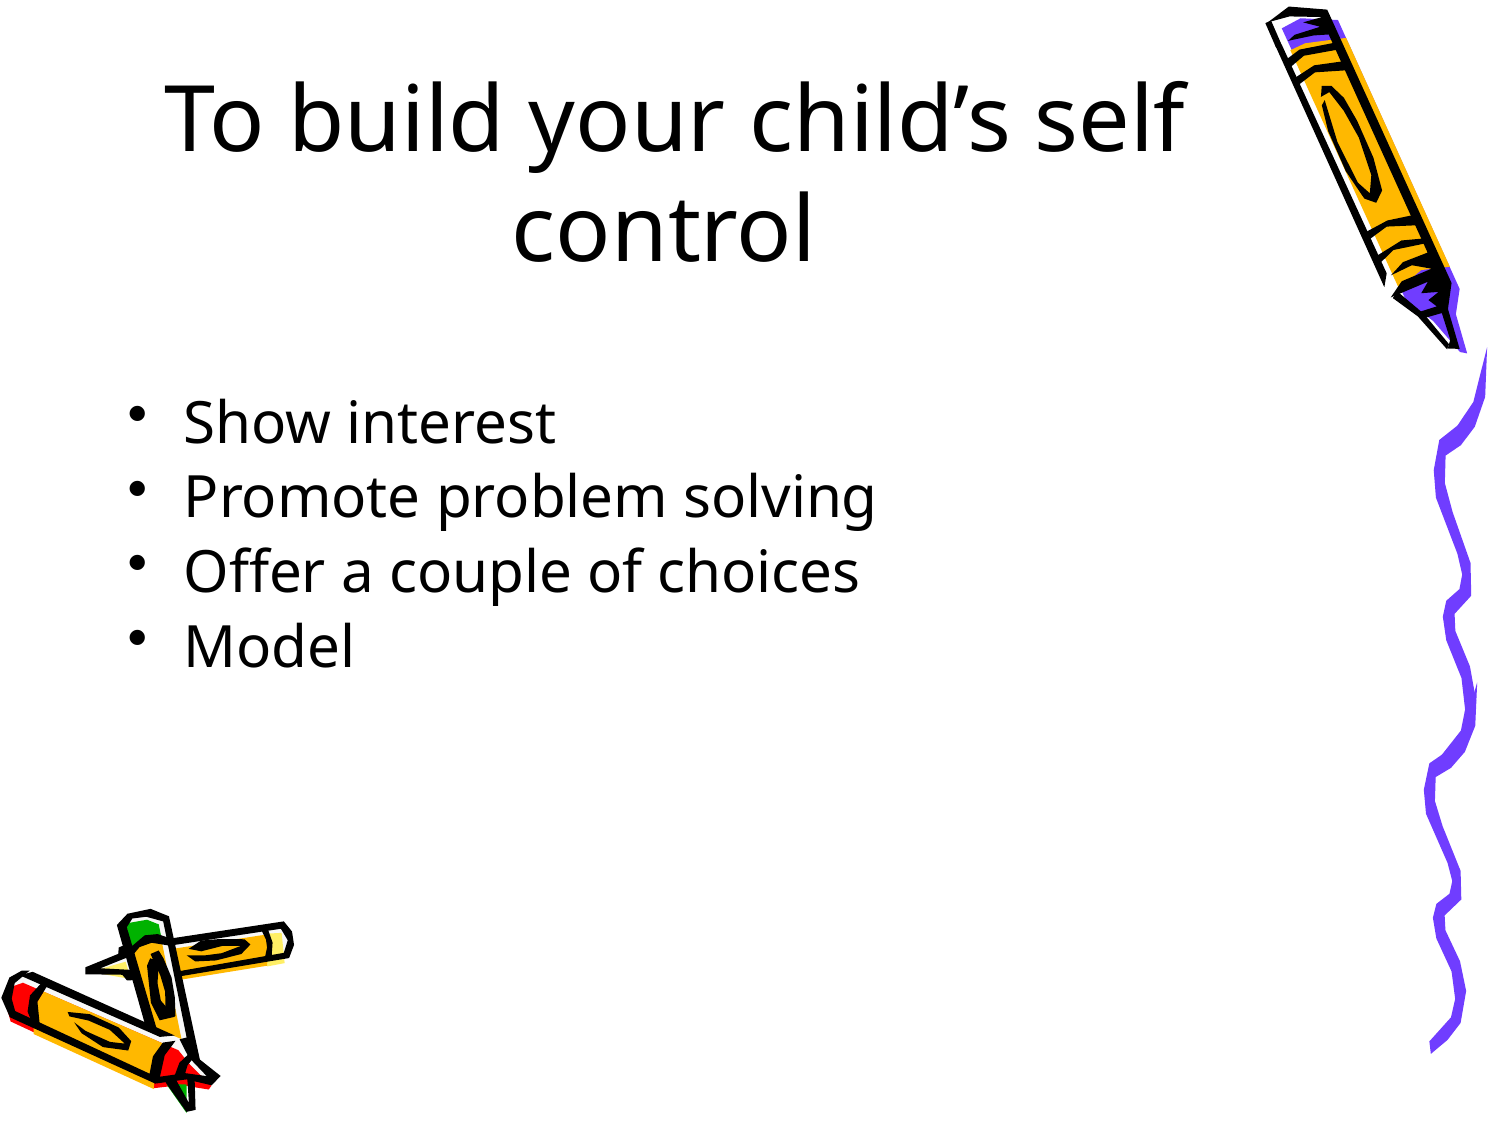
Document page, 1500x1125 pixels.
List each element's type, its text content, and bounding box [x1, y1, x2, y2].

title To build your child’s self control [112, 24, 1240, 288]
list Show interest Promote problem solving Offer a couple of choices Model [112, 385, 1375, 752]
